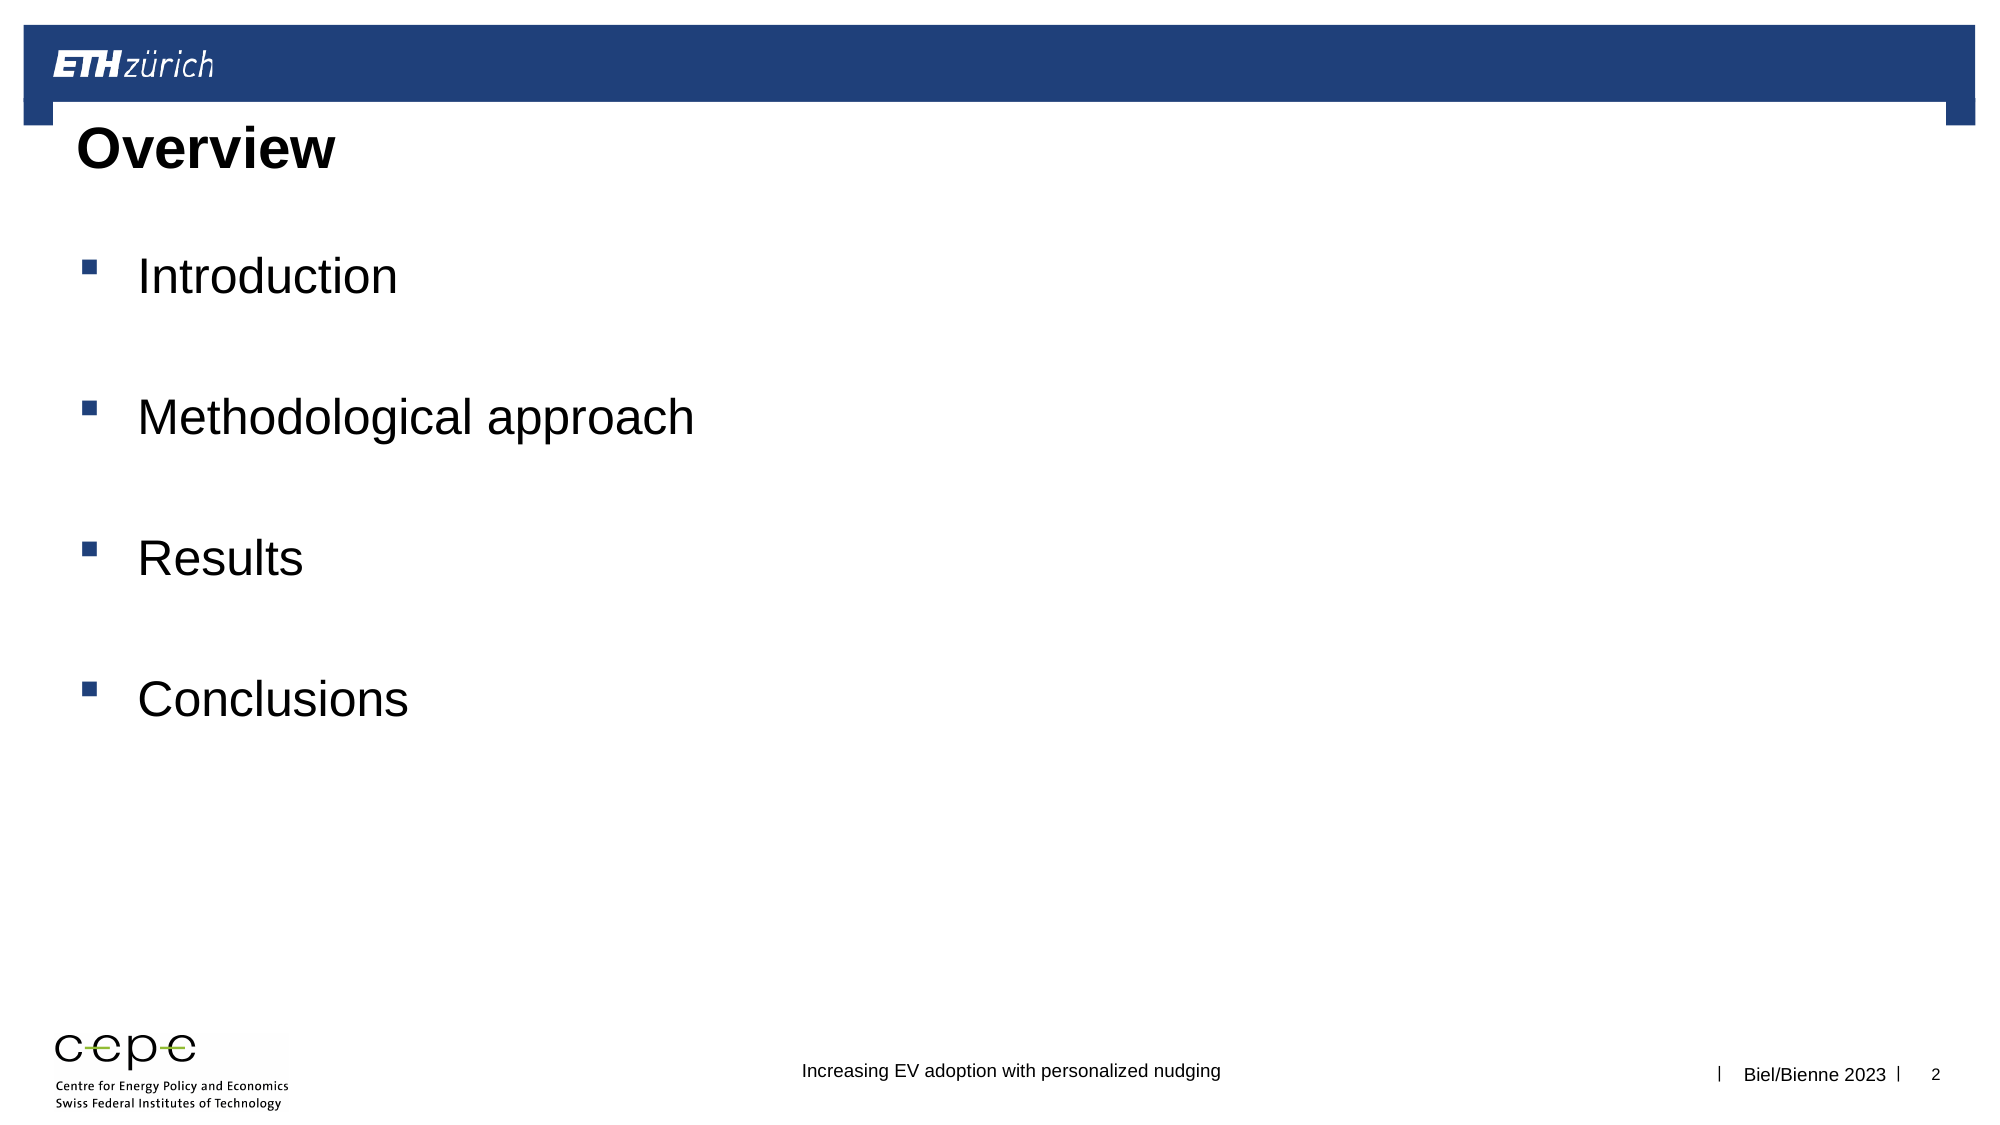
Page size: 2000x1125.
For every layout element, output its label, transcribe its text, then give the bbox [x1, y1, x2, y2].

list Introduction Methodological approach Results Conclusions [55, 243, 1948, 1029]
text_box Biel/Bienne 2023 [1728, 1054, 1906, 1125]
title Overview [53, 101, 1946, 200]
picture [54, 1033, 289, 1112]
text_box Increasing EV adoption with personalized nudging [787, 1051, 1709, 1125]
